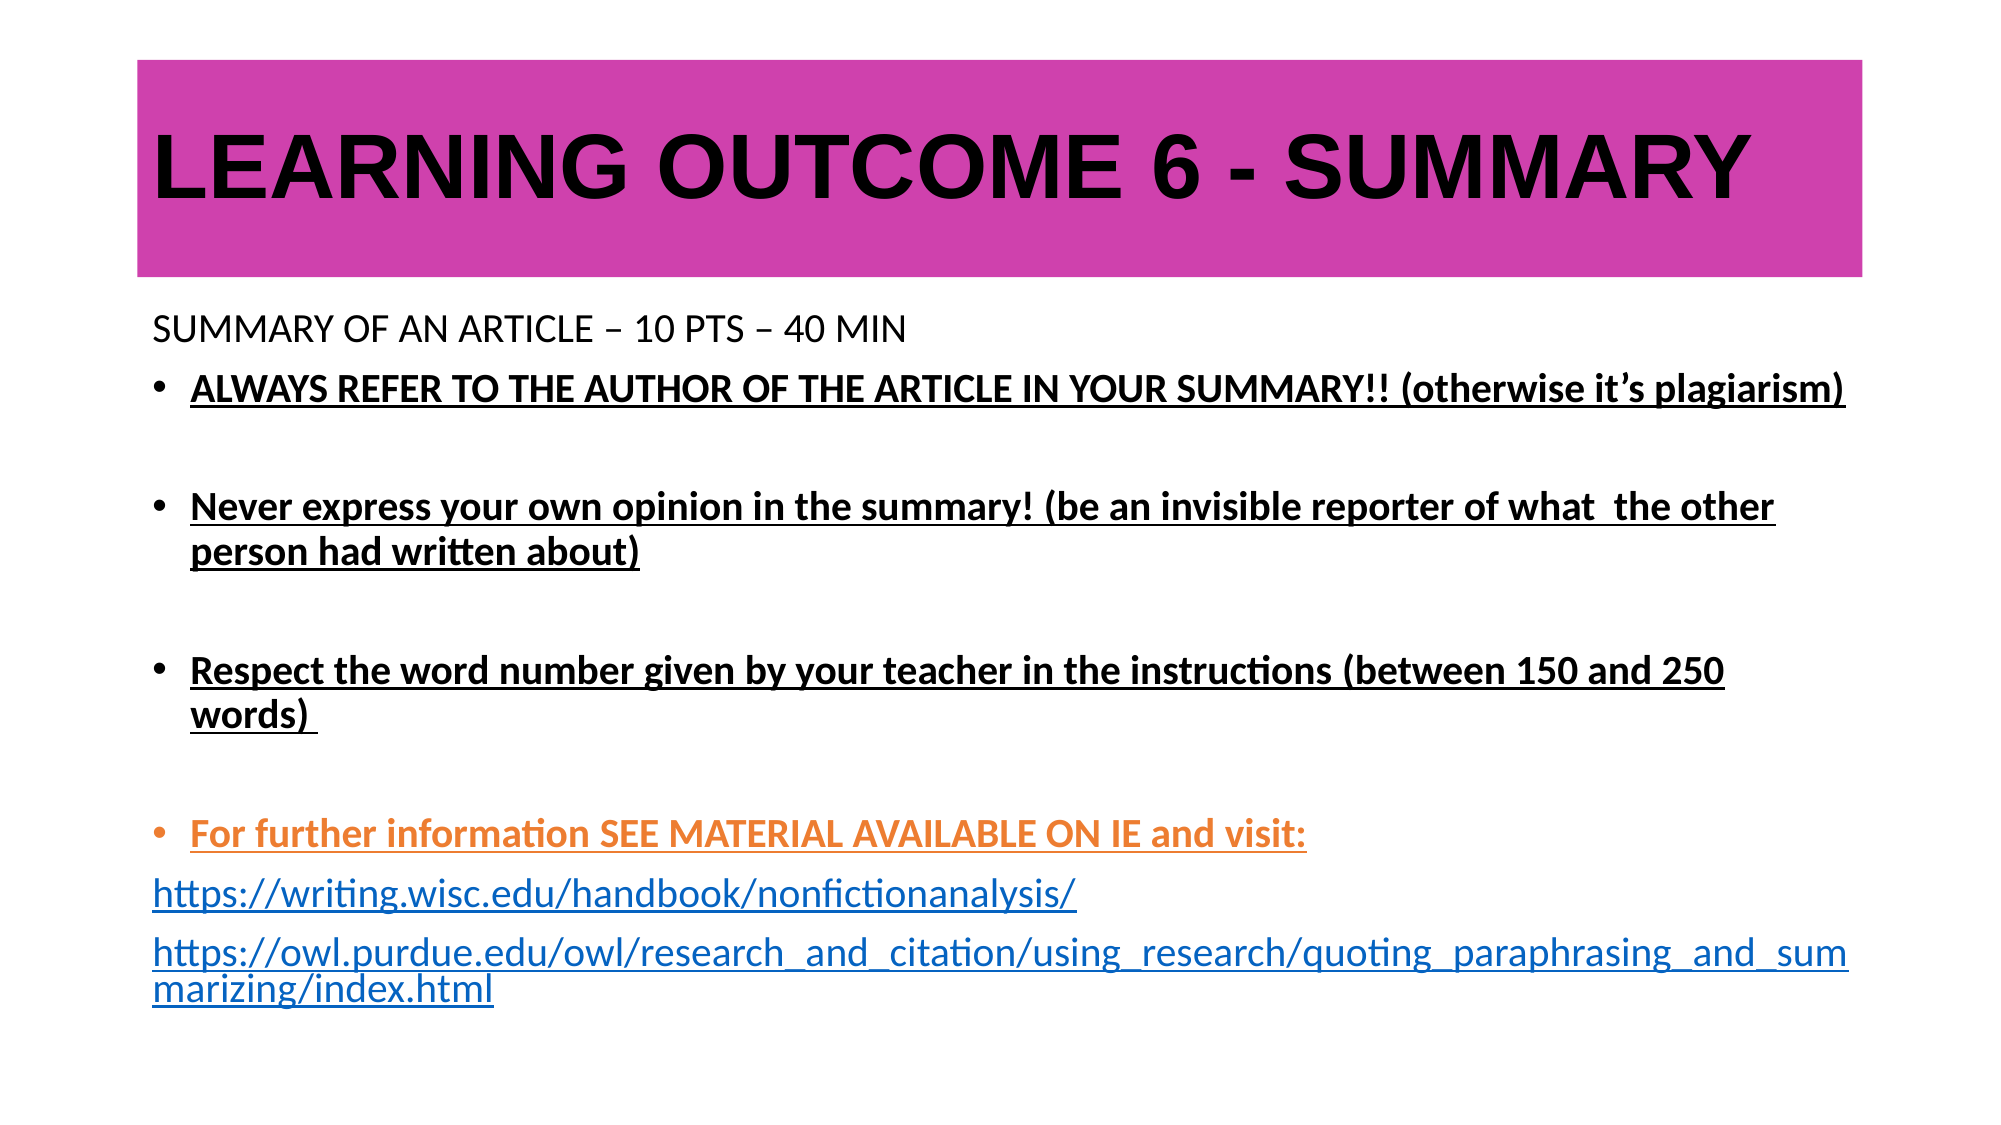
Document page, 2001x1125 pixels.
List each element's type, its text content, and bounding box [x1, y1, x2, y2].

list SUMMARY OF AN ARTICLE – 10 PTS – 40 MIN ALWAYS REFER TO THE AUTHOR OF THE ARTICLE IN YOUR SUMMARY!! (otherwise it’s plagiarism) Never express your own opinion in the summary! (be an invisible reporter of what the other person had written about) Respect the word number given by your teacher in the instructions (between 150 and 250 words) For further information SEE MATERIAL AVAILABLE ON IE and visit: https://writing.wisc.edu/handbook/nonfictionanalysis/ https://owl.purdue.edu/owl/research_and_citation/using_research/quoting_paraphrasing_and_summarizing/index.html [137, 299, 1863, 1014]
text_box LEARNING OUTCOME 6 - SUMMARY [137, 59, 1863, 278]
